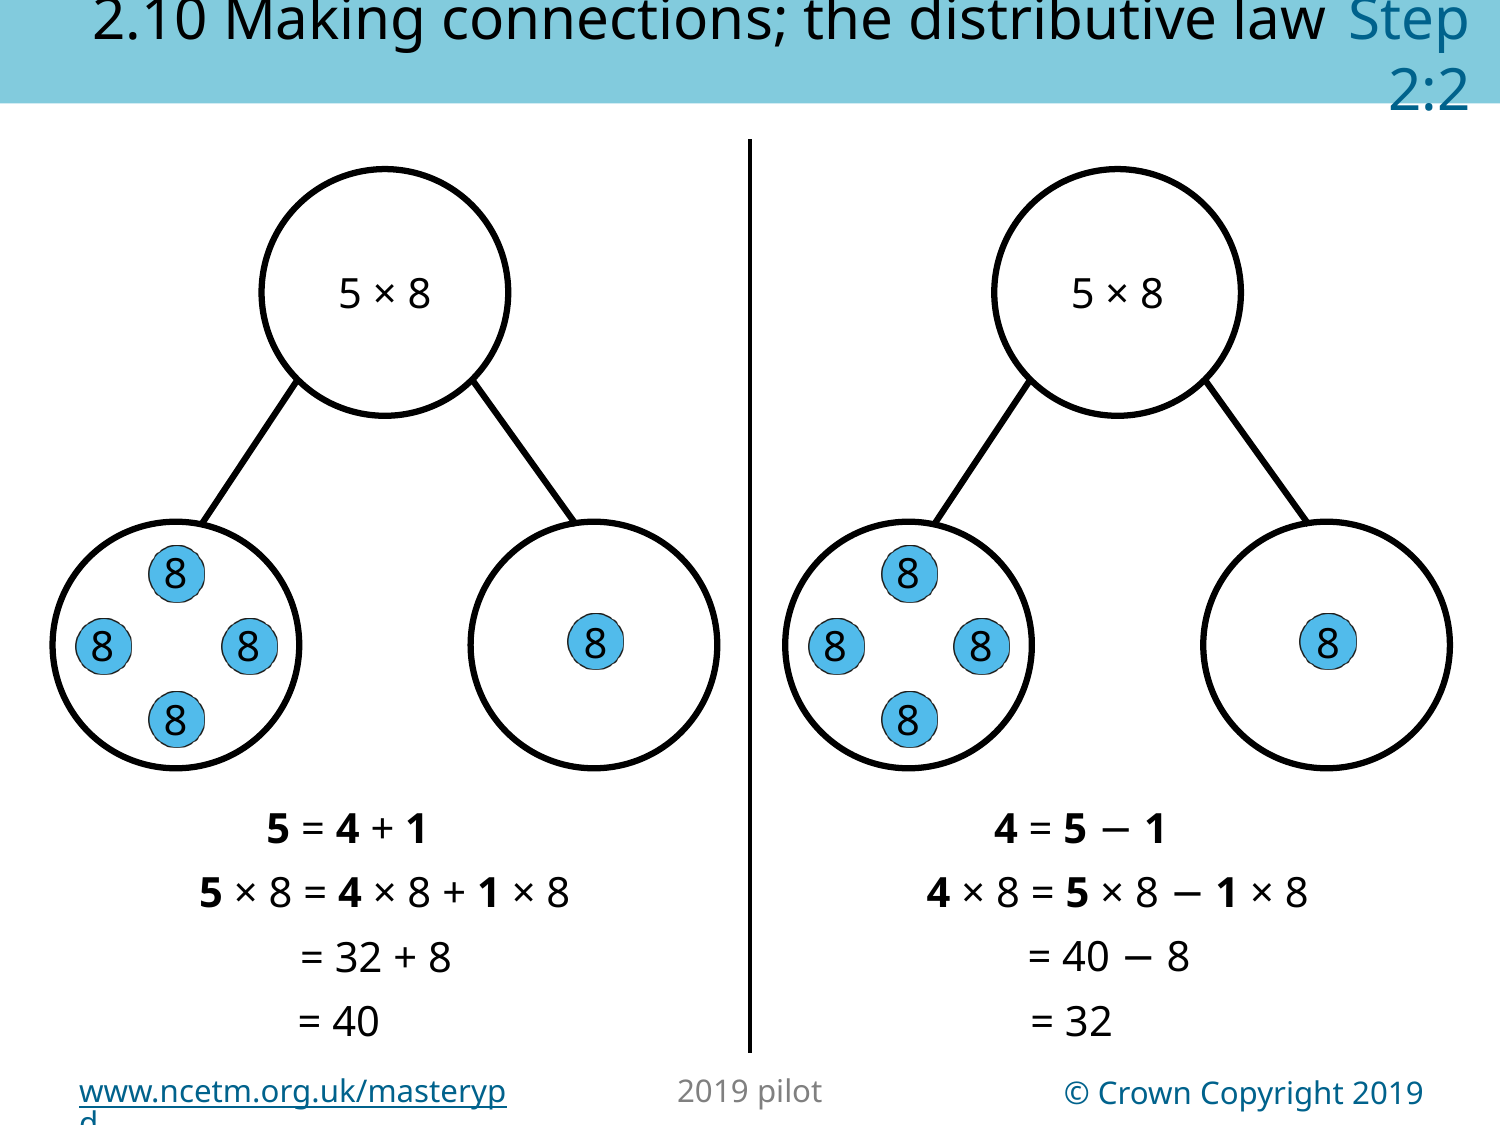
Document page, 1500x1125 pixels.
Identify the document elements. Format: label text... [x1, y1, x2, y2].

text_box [784, 168, 1451, 1053]
list 2.10 Making connections; the distributive law Step 2:2 [0, 0, 1500, 104]
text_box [52, 168, 718, 1053]
